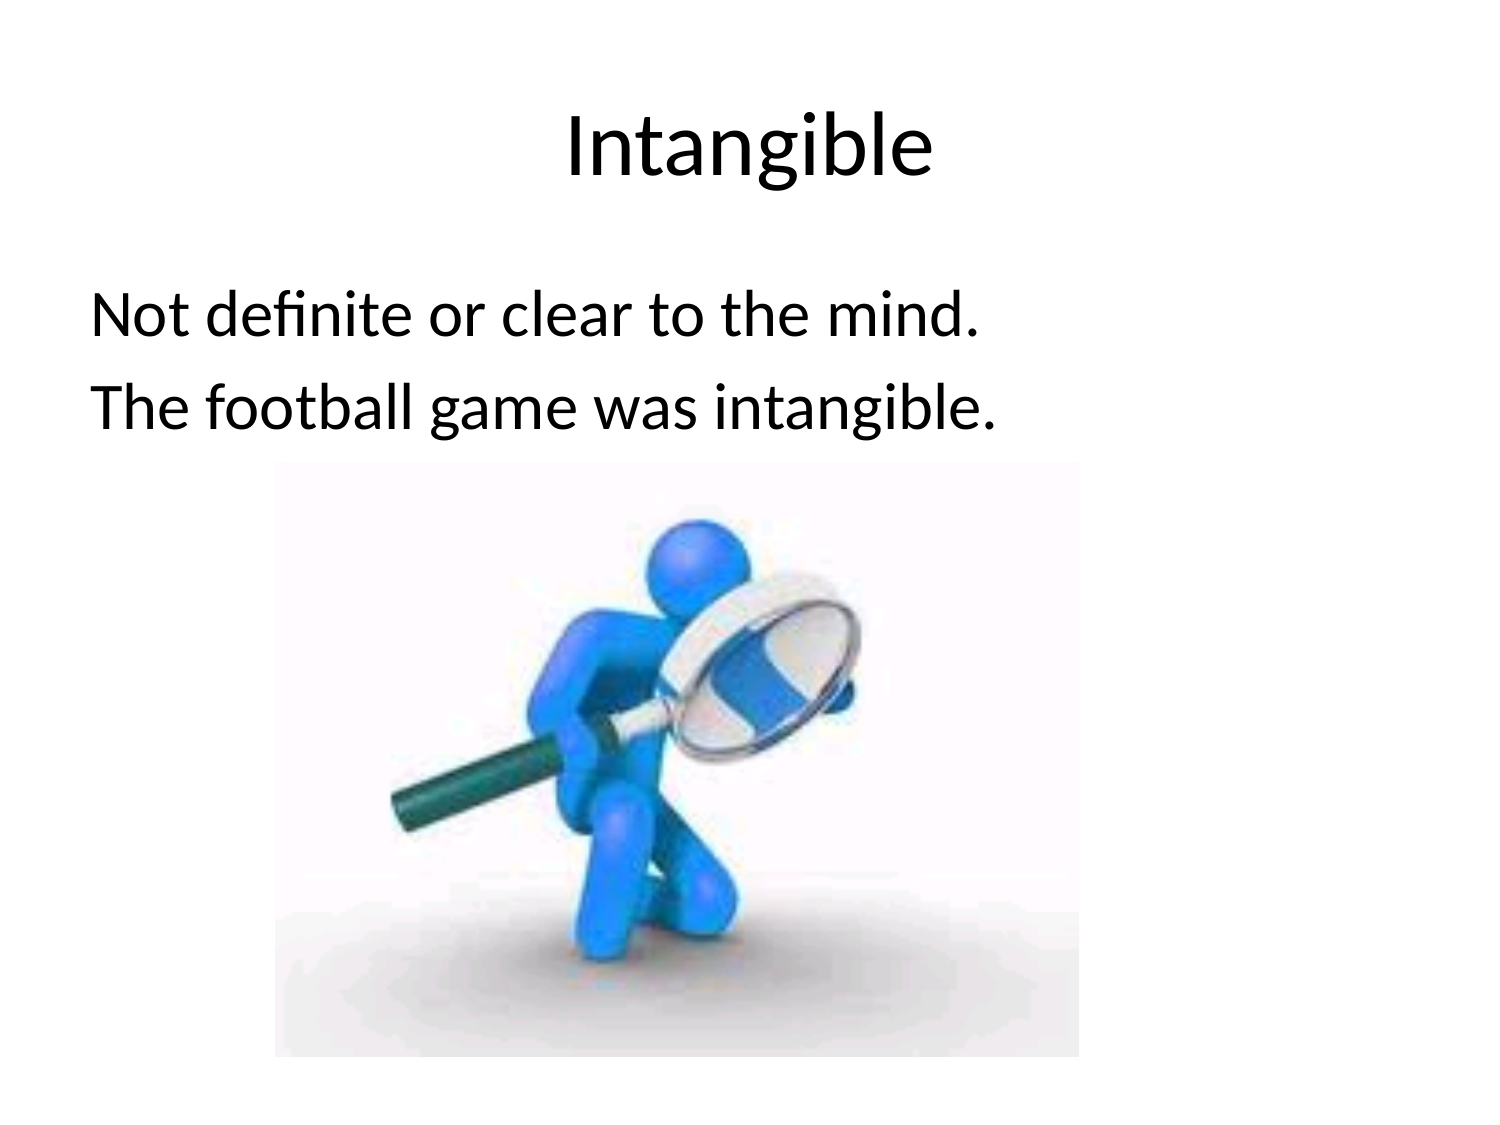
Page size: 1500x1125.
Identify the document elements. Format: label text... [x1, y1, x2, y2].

picture [274, 462, 1079, 1057]
title Intangible [75, 45, 1425, 233]
list Not definite or clear to the mind. The football game was intangible. [75, 262, 1425, 1005]
